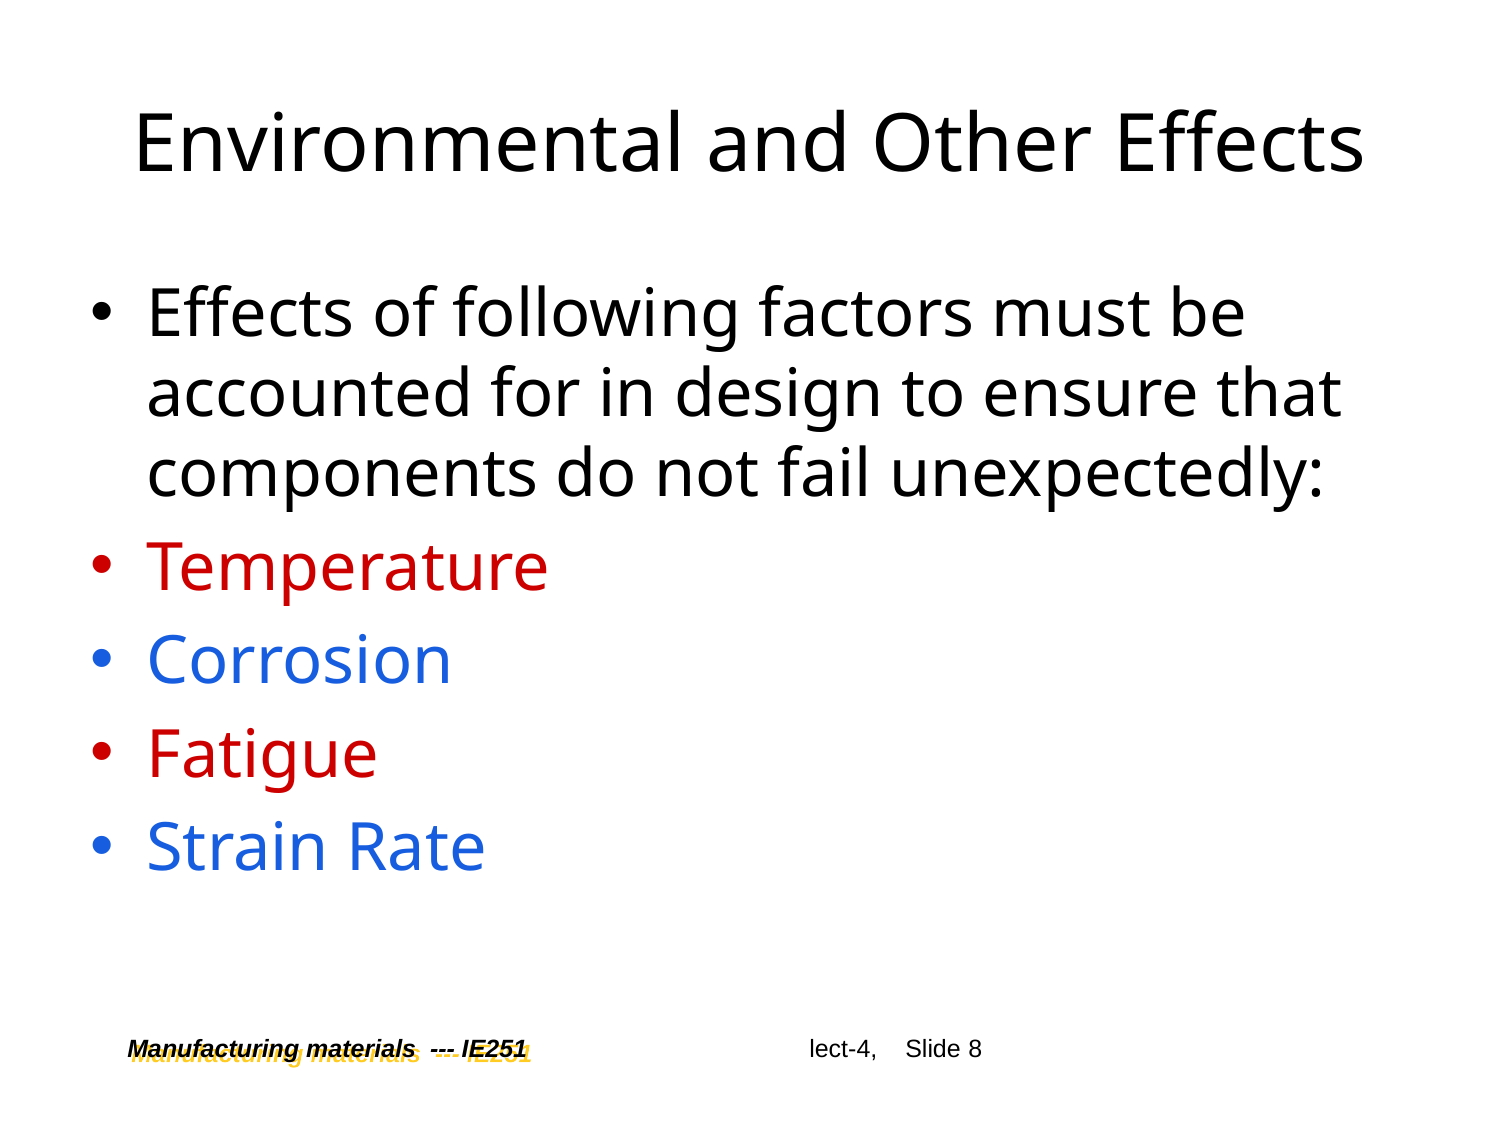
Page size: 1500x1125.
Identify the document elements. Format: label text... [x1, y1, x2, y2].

list Effects of following factors must be accounted for in design to ensure that components do not fail unexpectedly: Temperature Corrosion Fatigue Strain Rate [75, 262, 1425, 1005]
title Environmental and Other Effects [75, 45, 1425, 233]
